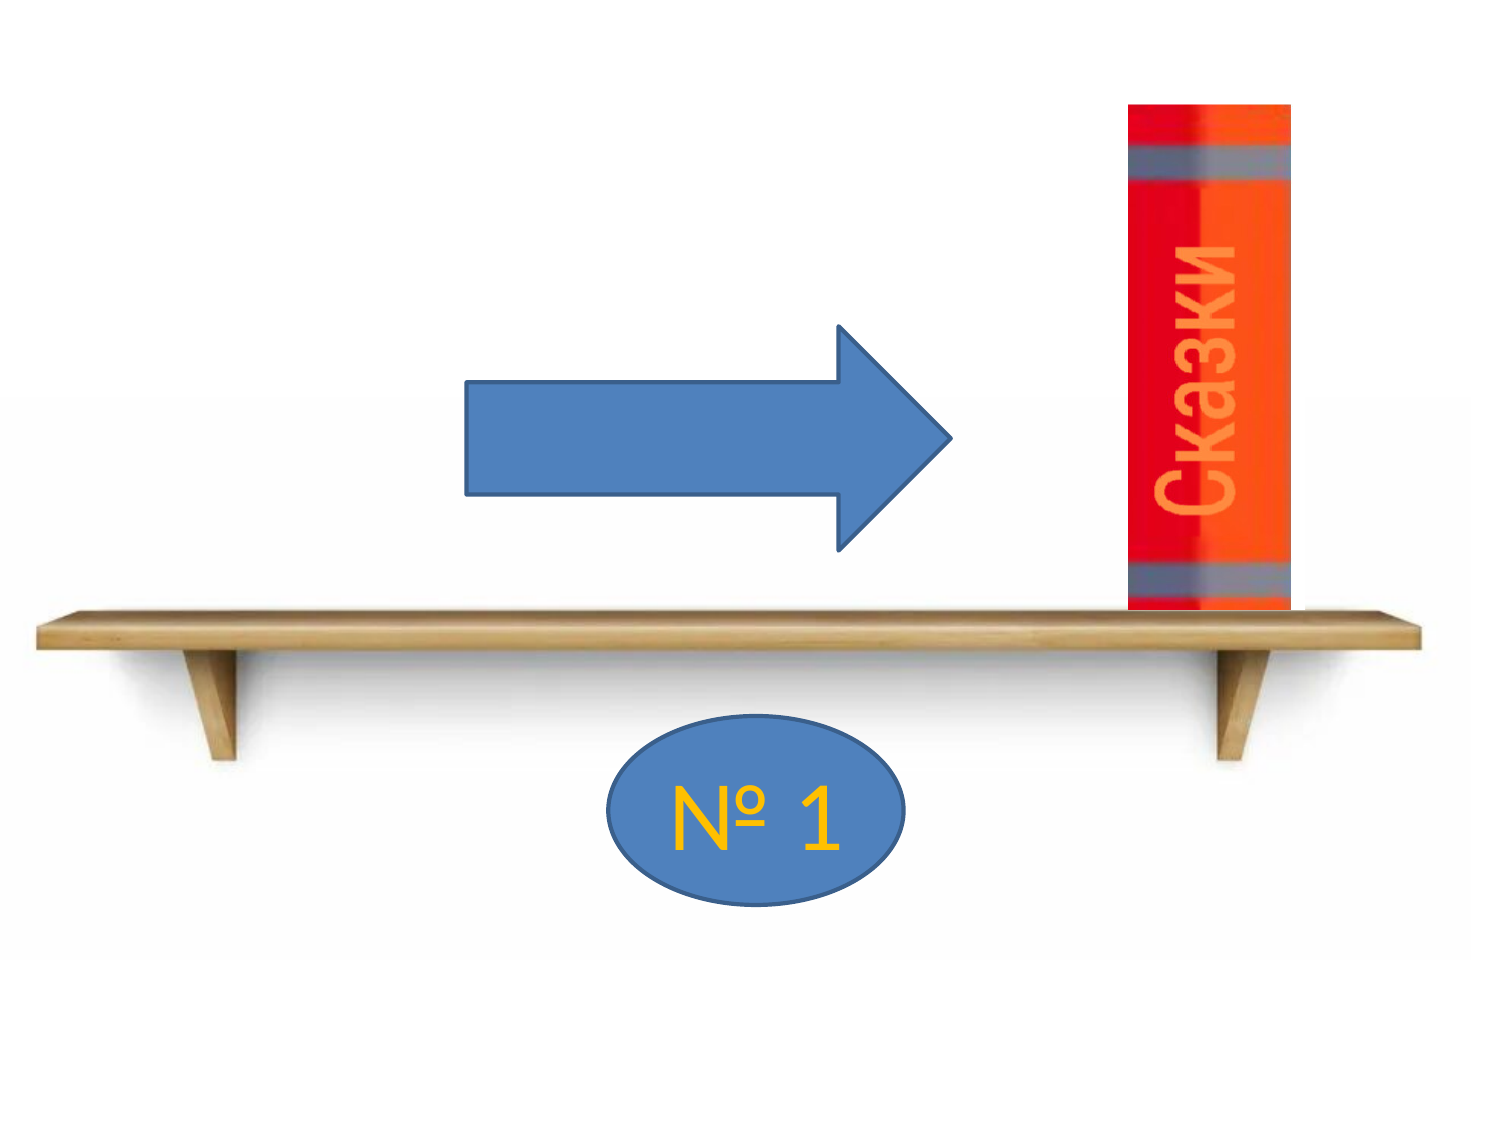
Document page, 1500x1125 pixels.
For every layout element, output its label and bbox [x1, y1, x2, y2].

picture [0, 77, 1471, 960]
text_box [464, 324, 911, 395]
